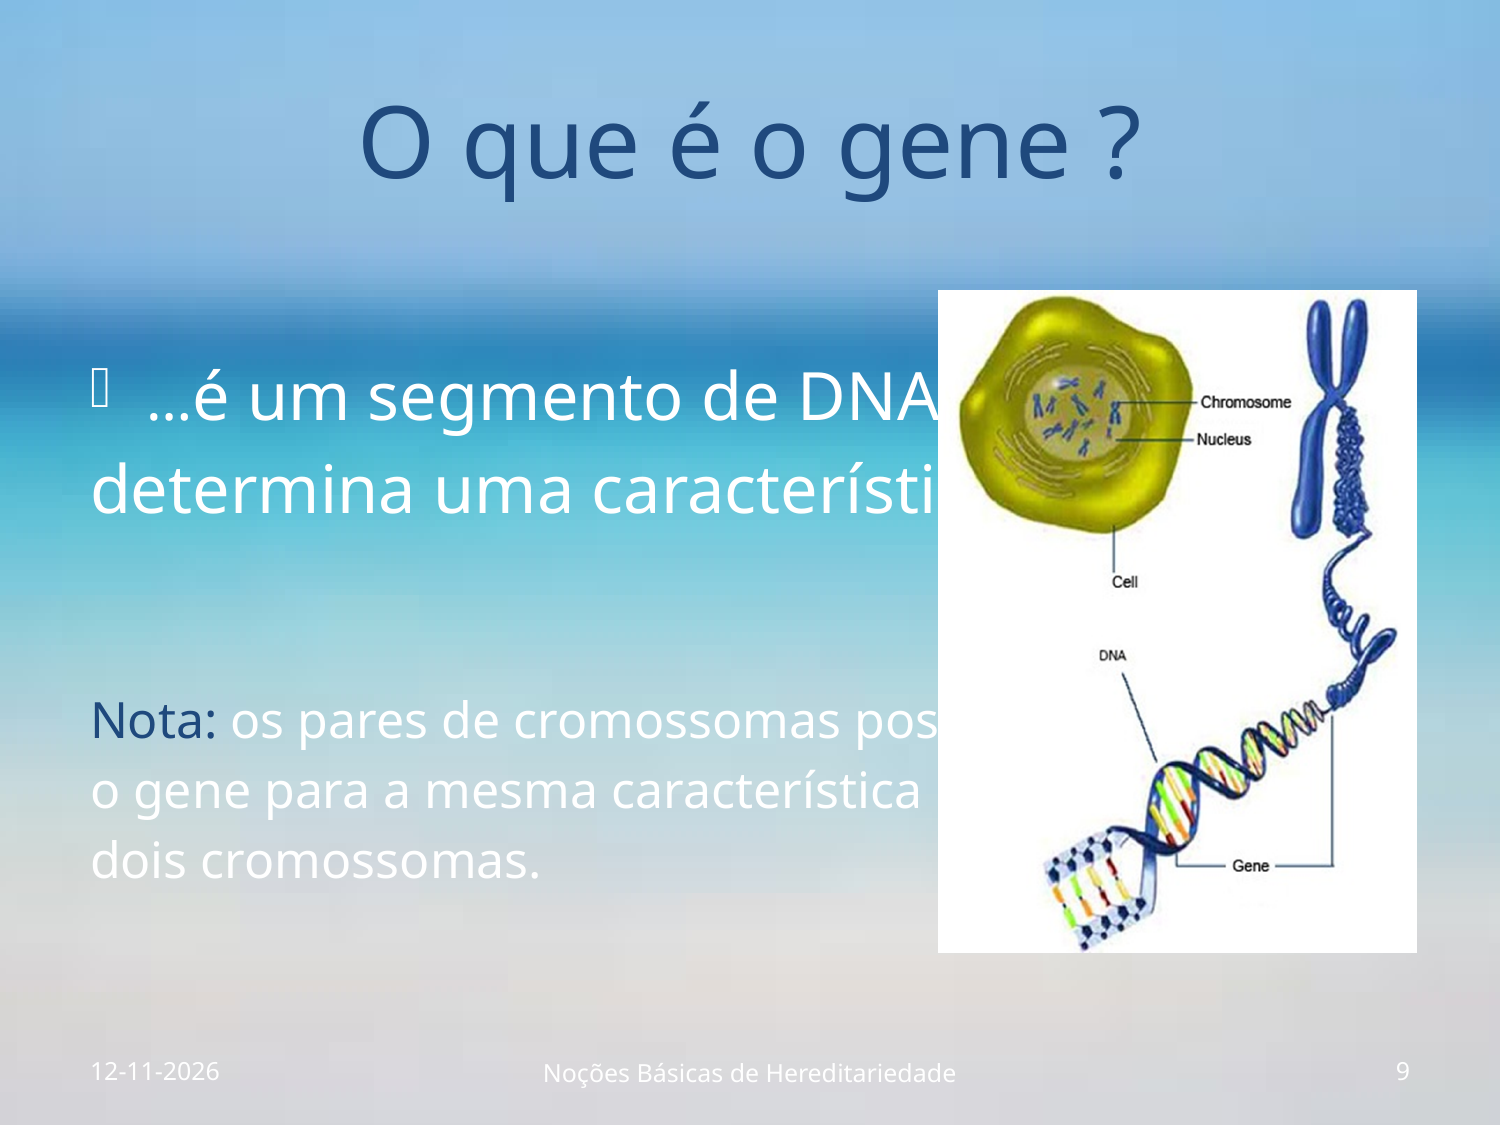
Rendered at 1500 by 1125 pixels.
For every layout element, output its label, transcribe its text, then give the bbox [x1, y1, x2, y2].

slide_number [75, 1042, 425, 1103]
list …é um segmento de DNA e determina uma característica. Nota: os pares de cromossomas possuem o gene para a mesma característica nos dois cromossomas. [75, 262, 1425, 1005]
title O que é o gene ? [75, 45, 1425, 233]
slide_number 9 [1074, 1042, 1425, 1103]
footer Noções Básicas de Hereditariedade [512, 1042, 988, 1103]
picture [0, 0, 1500, 1125]
